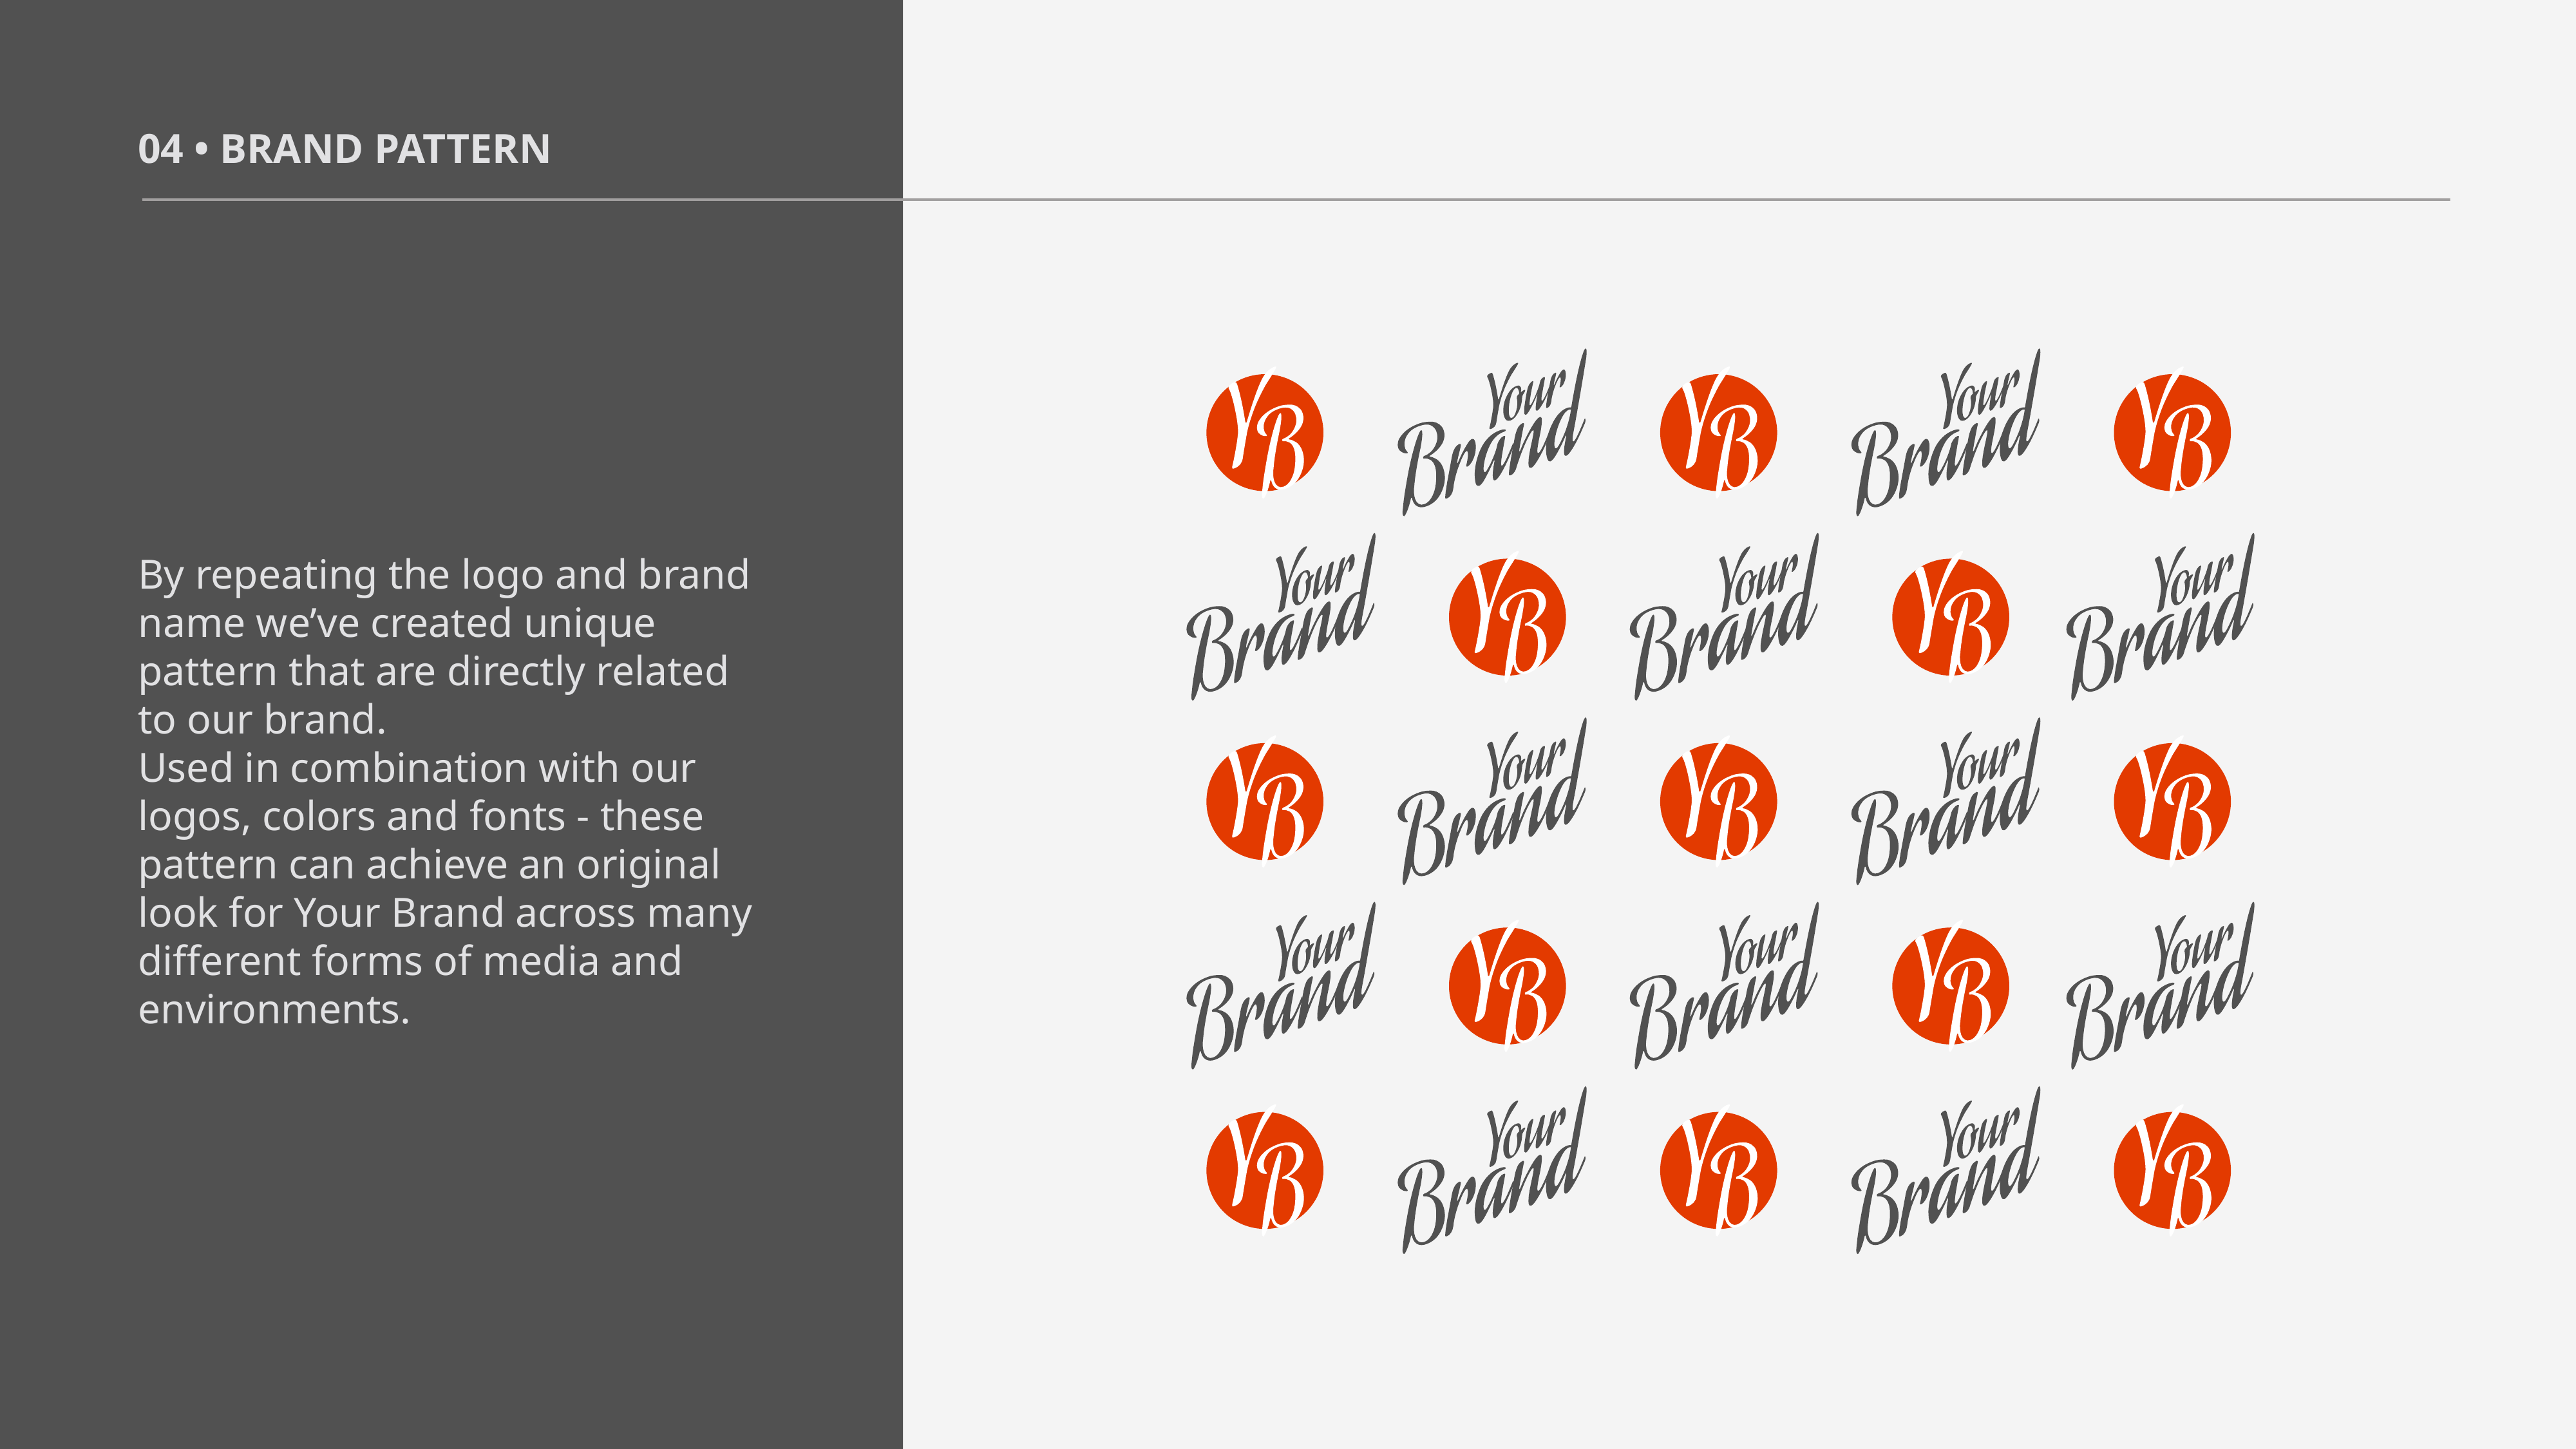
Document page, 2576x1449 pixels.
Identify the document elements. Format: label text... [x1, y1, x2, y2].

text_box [1186, 348, 2255, 1255]
text_box 04 • BRAND PATTERN [138, 118, 873, 175]
text_box By repeating the logo and brand name we’ve created unique pattern that are directly related to our brand. Used in combination with our logos, colors and fonts - these pattern can achieve an original look for Your Brand across many different forms of media and environments. [138, 517, 768, 1063]
